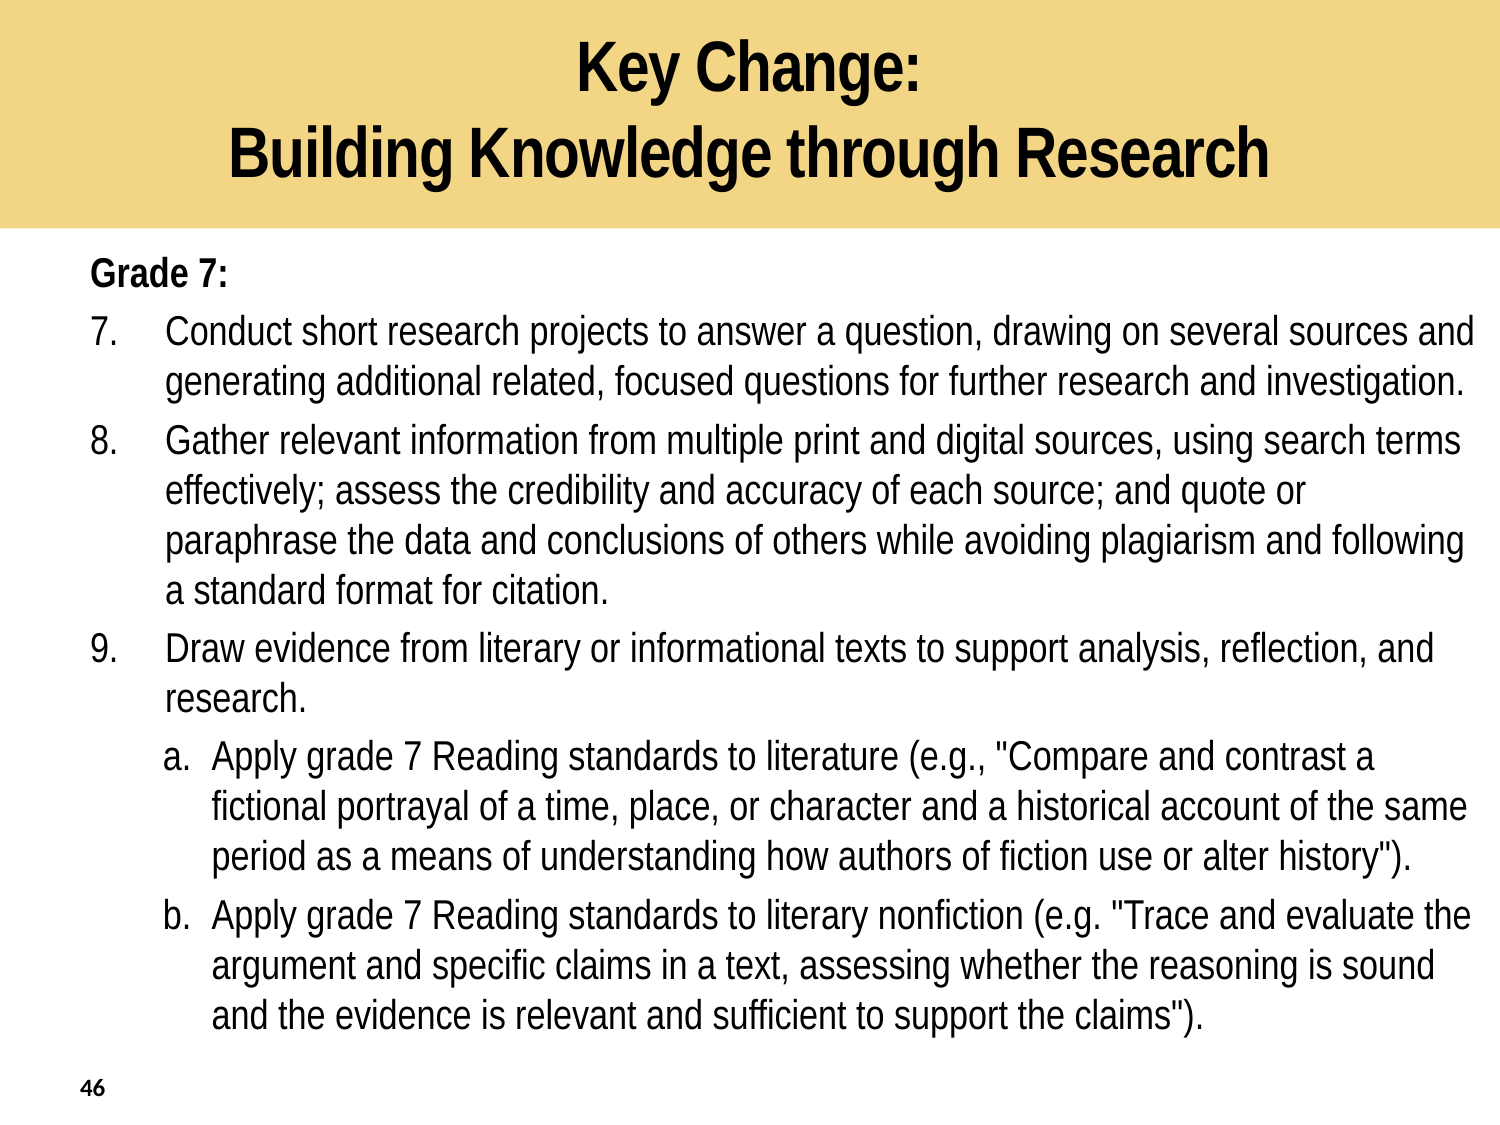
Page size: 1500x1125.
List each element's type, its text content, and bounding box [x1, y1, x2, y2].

slide_number 46 [55, 1064, 121, 1124]
title Key Change: Building Knowledge through Research [0, 11, 1500, 200]
list Grade 7: Conduct short research projects to answer a question, drawing on several sources and generating additional related, focused questions for further research and investigation. Gather relevant information from multiple print and digital sources, using search terms effectively; assess the credibility and accuracy of each source; and quote or paraphrase the data and conclusions of others while avoiding plagiarism and following a standard format for citation. Draw evidence from literary or informational texts to support analysis, reflection, and research. Apply grade 7 Reading standards to literature (e.g., "Compare and contrast a fictional portrayal of a time, place, or character and a historical account of the same period as a means of understanding how authors of fiction use or alter history"). Apply grade 7 Reading standards to literary nonfiction (e.g. "Trace and evaluate the argument and specific claims in a text, assessing whether the reasoning is sound and the evidence is relevant and sufficient to support the claims"). [75, 238, 1500, 1030]
